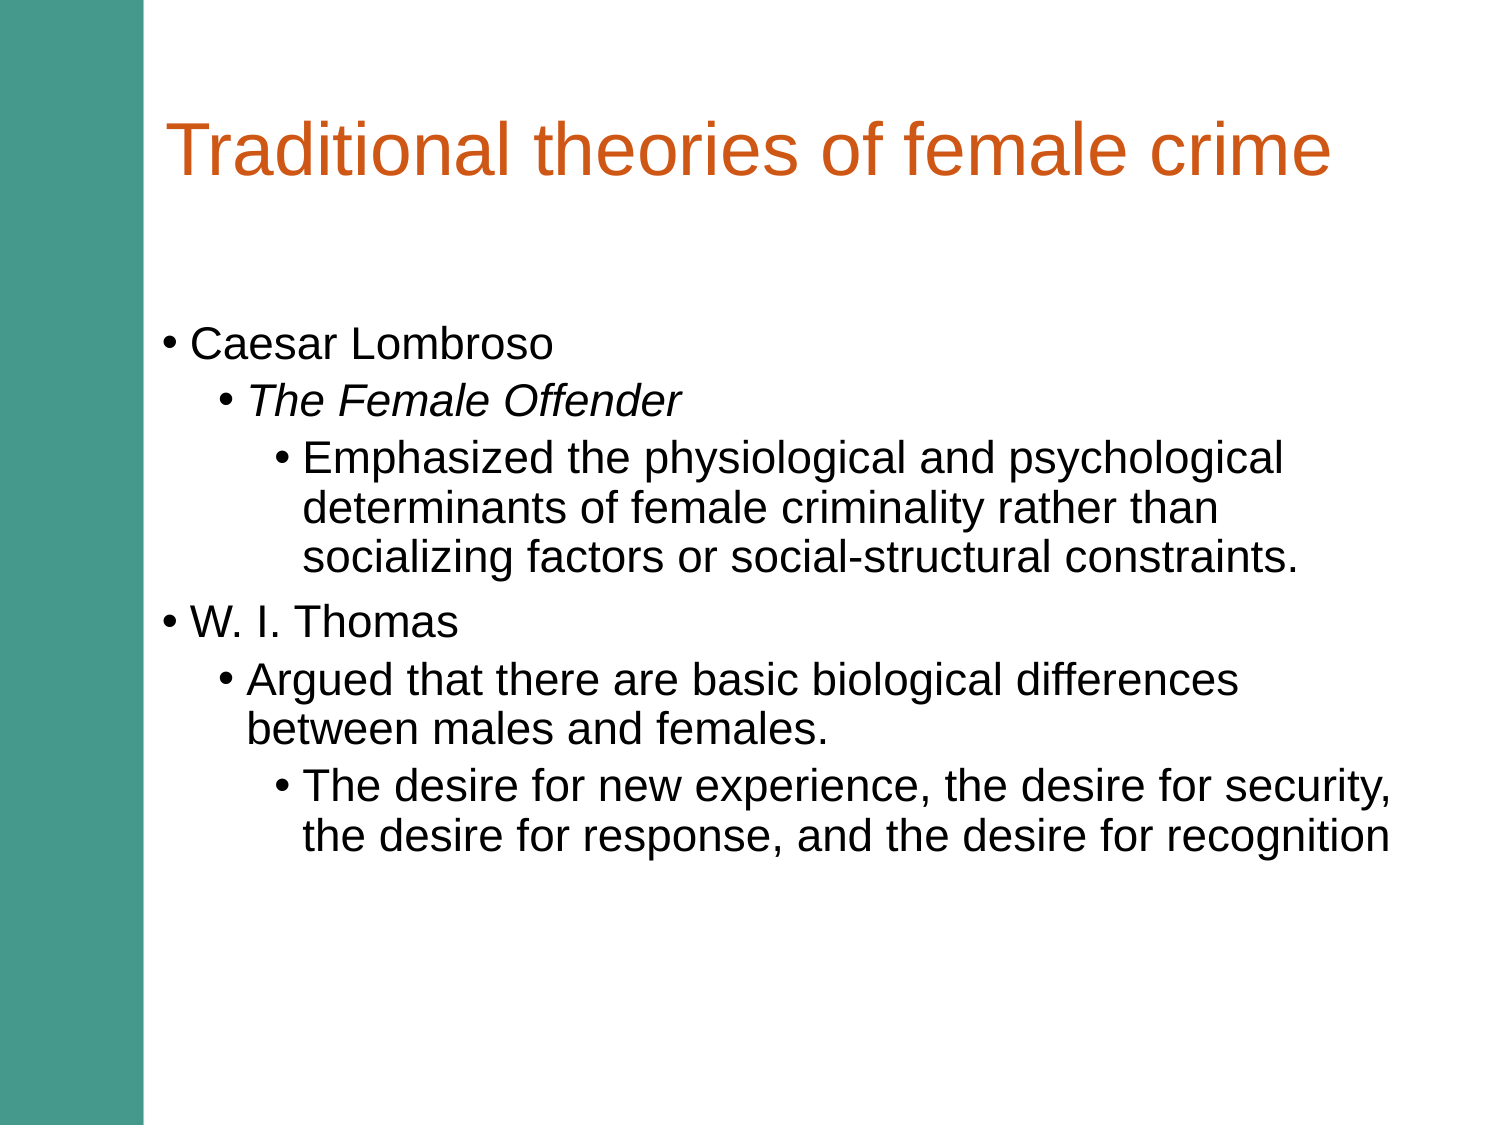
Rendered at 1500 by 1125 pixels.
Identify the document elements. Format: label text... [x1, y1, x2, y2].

title Traditional theories of female crime [150, 53, 1444, 250]
list Caesar Lombroso The Female Offender Emphasized the physiological and psychological determinants of female criminality rather than socializing factors or social-structural constraints. W. I. Thomas Argued that there are basic biological differences between males and females. The desire for new experience, the desire for security, the desire for response, and the desire for recognition [146, 312, 1441, 1027]
picture [0, 0, 1500, 1125]
